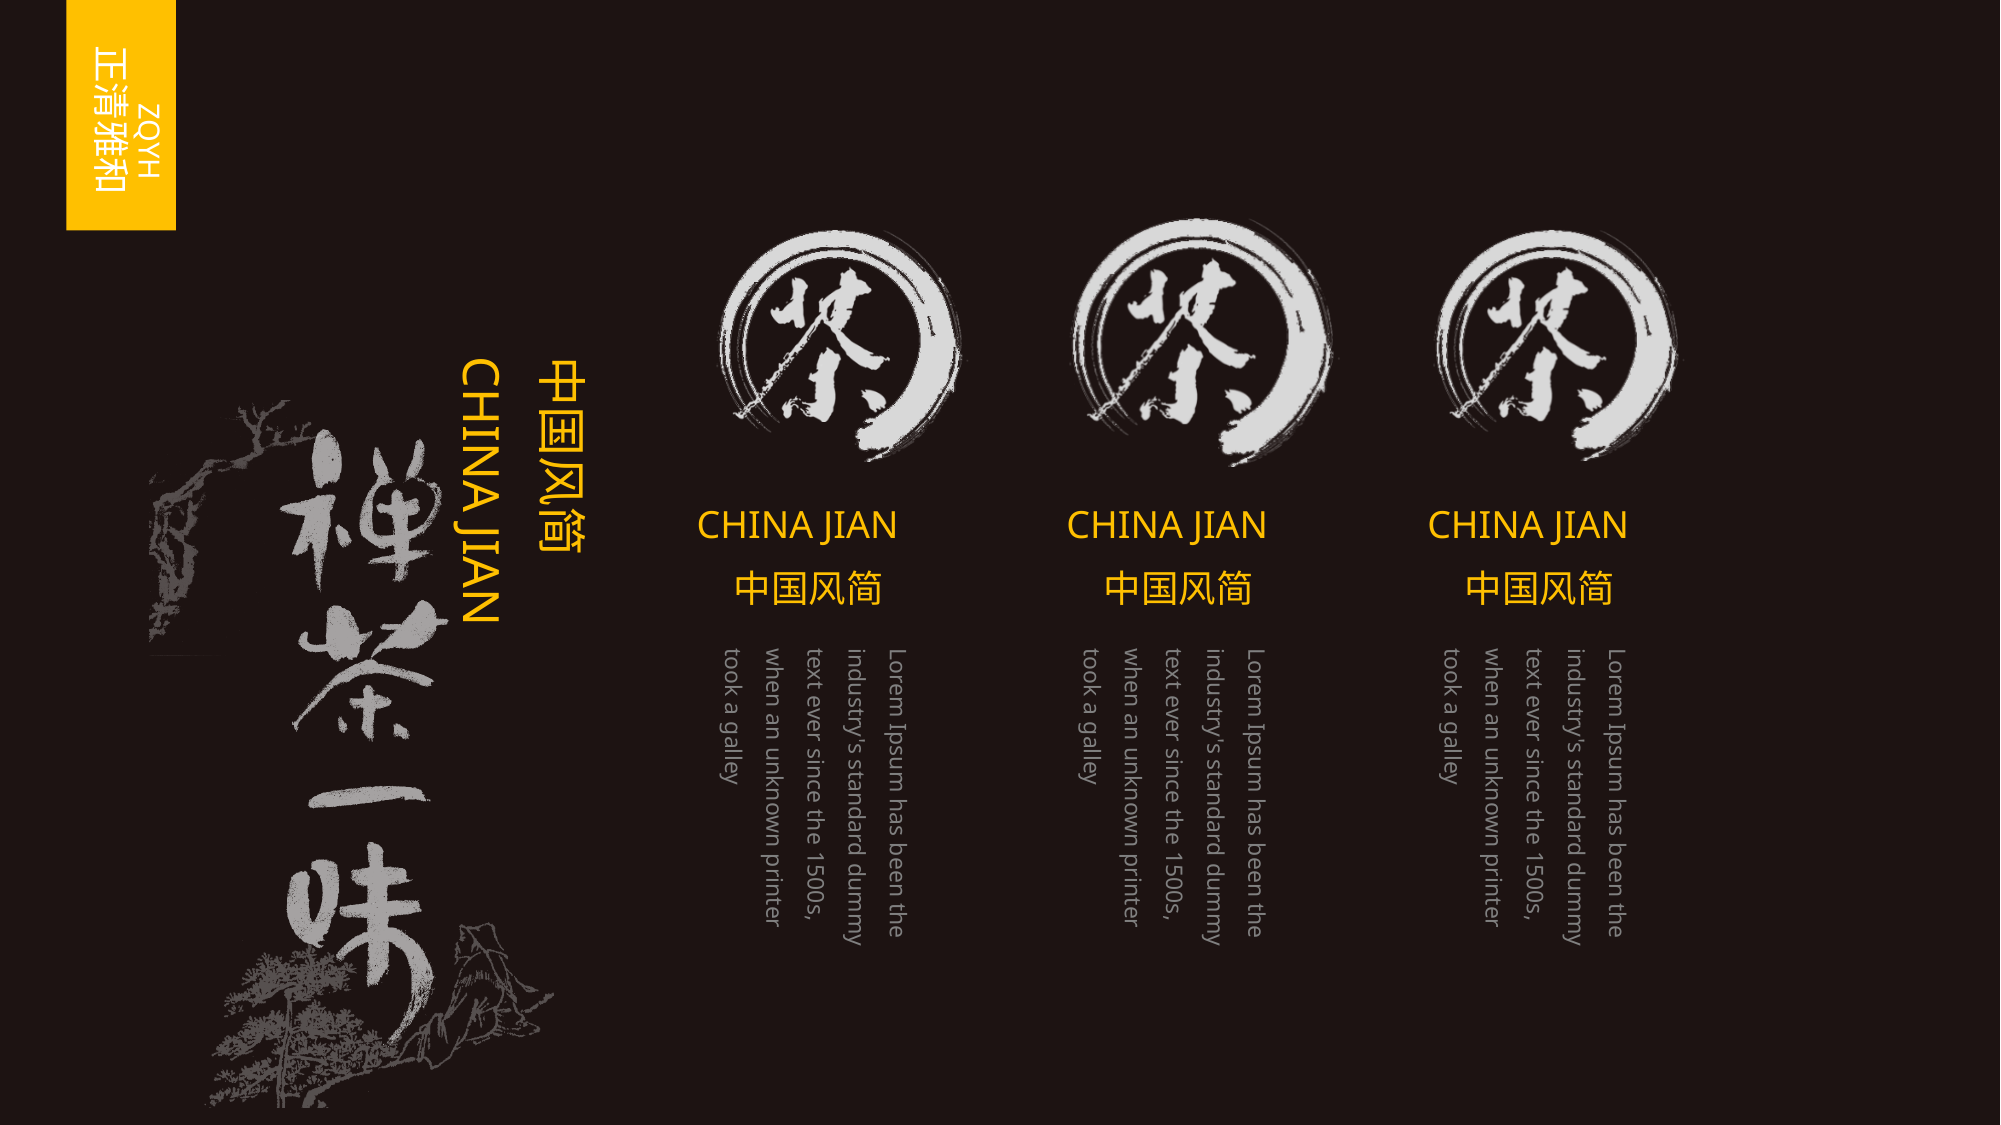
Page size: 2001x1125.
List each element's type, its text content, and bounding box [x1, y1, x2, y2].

text_box Lorem Ipsum has been the industry's standard dummy text ever since the 1500s, when an unknown printer took a galley [1456, 633, 1654, 970]
text_box Lorem Ipsum has been the industry's standard dummy text ever since the 1500s, when an unknown printer took a galley [1095, 633, 1293, 970]
text_box CHINA JIAN [1412, 493, 1733, 554]
picture [1419, 223, 1703, 461]
picture [149, 400, 554, 1108]
text_box 中国风简 [521, 342, 601, 597]
picture [1054, 211, 1360, 467]
text_box [65, 0, 177, 231]
text_box 中国风简 [719, 557, 965, 618]
text_box CHINA JIAN [1051, 493, 1372, 554]
text_box 正清雅和 [66, 30, 143, 212]
text_box CHINA JIAN [429, 342, 521, 400]
picture [702, 223, 987, 462]
text_box ZQYH [109, 88, 176, 206]
text_box 中国风简 [1089, 557, 1334, 618]
text_box Lorem Ipsum has been the industry's standard dummy text ever since the 1500s, when an unknown printer took a galley [736, 633, 934, 970]
text_box 中国风简 [1449, 557, 1695, 618]
text_box CHINA JIAN [681, 493, 1002, 554]
